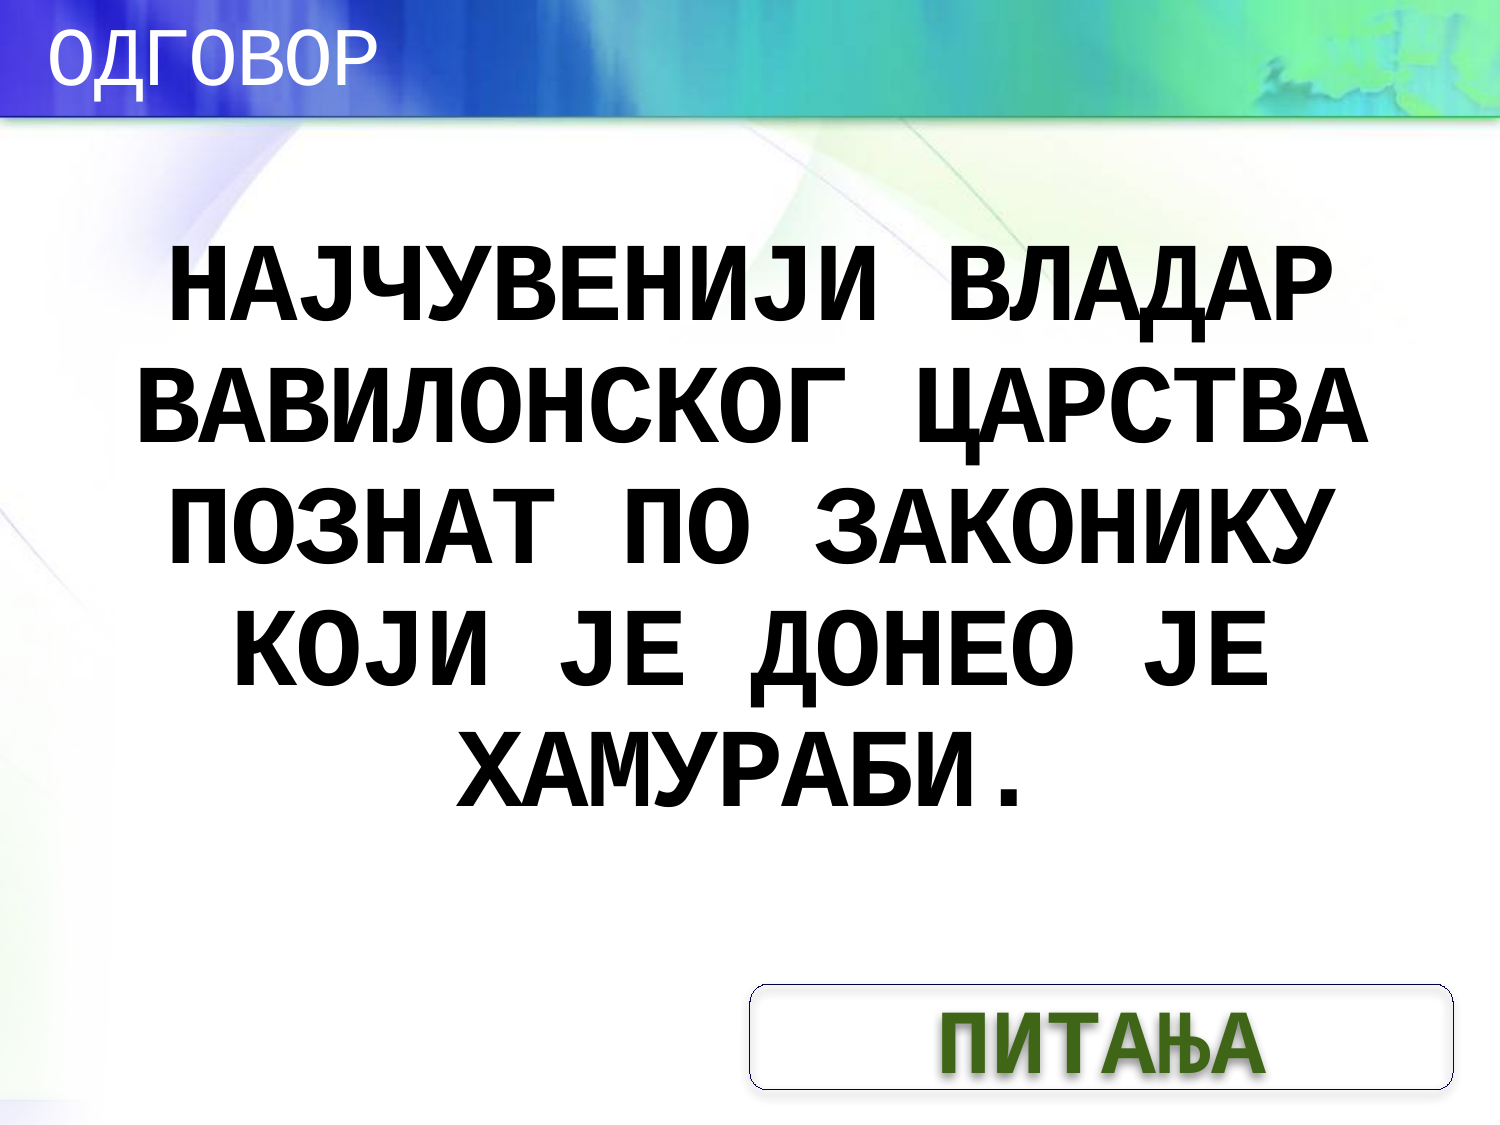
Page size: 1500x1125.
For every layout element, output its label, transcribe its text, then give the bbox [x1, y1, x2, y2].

title НАЈЧУВЕНИЈИ ВЛАДАР ВАВИЛОНСКОГ ЦАРСТВА ПОЗНАТ ПО ЗАКОНИКУ КОЈИ ЈЕ ДОНЕО ЈЕ ХАМУРАБИ. [82, 140, 1418, 914]
text_box ПИТАЊА [749, 984, 1454, 1090]
text_box ОДГОВОР [46, 0, 774, 118]
picture [0, 0, 1500, 1125]
